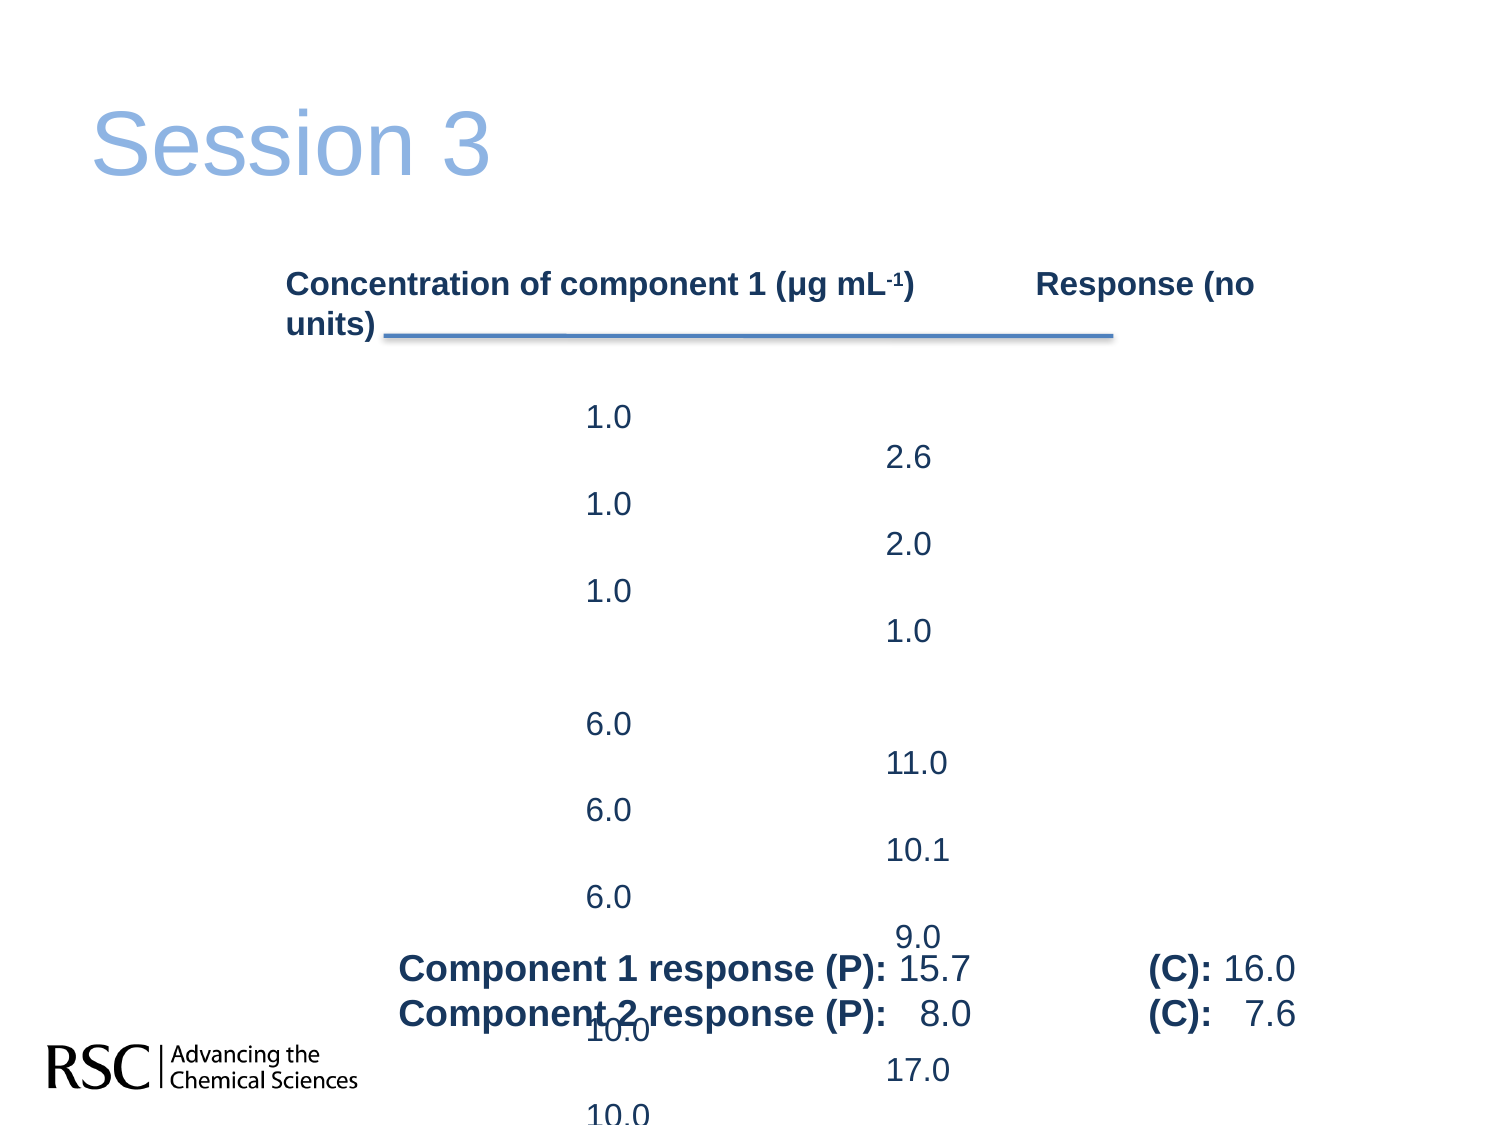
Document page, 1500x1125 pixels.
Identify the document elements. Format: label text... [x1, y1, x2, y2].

list Concentration of component 1 (μg mL-1) Response (no units) 1.0 2.6 1.0 2.0 1.0 1.0 6.0 11.0 6.0 10.1 6.0 9.0 10.0 17.0 10.0 15.2 10.0 15.6 [270, 208, 1322, 951]
title Session 3 [75, 45, 1425, 233]
text_box Component 1 response (P): 15.7 (C): 16.0 Component 2 response (P): 8.0 (C): 7.6 [383, 936, 1322, 1042]
